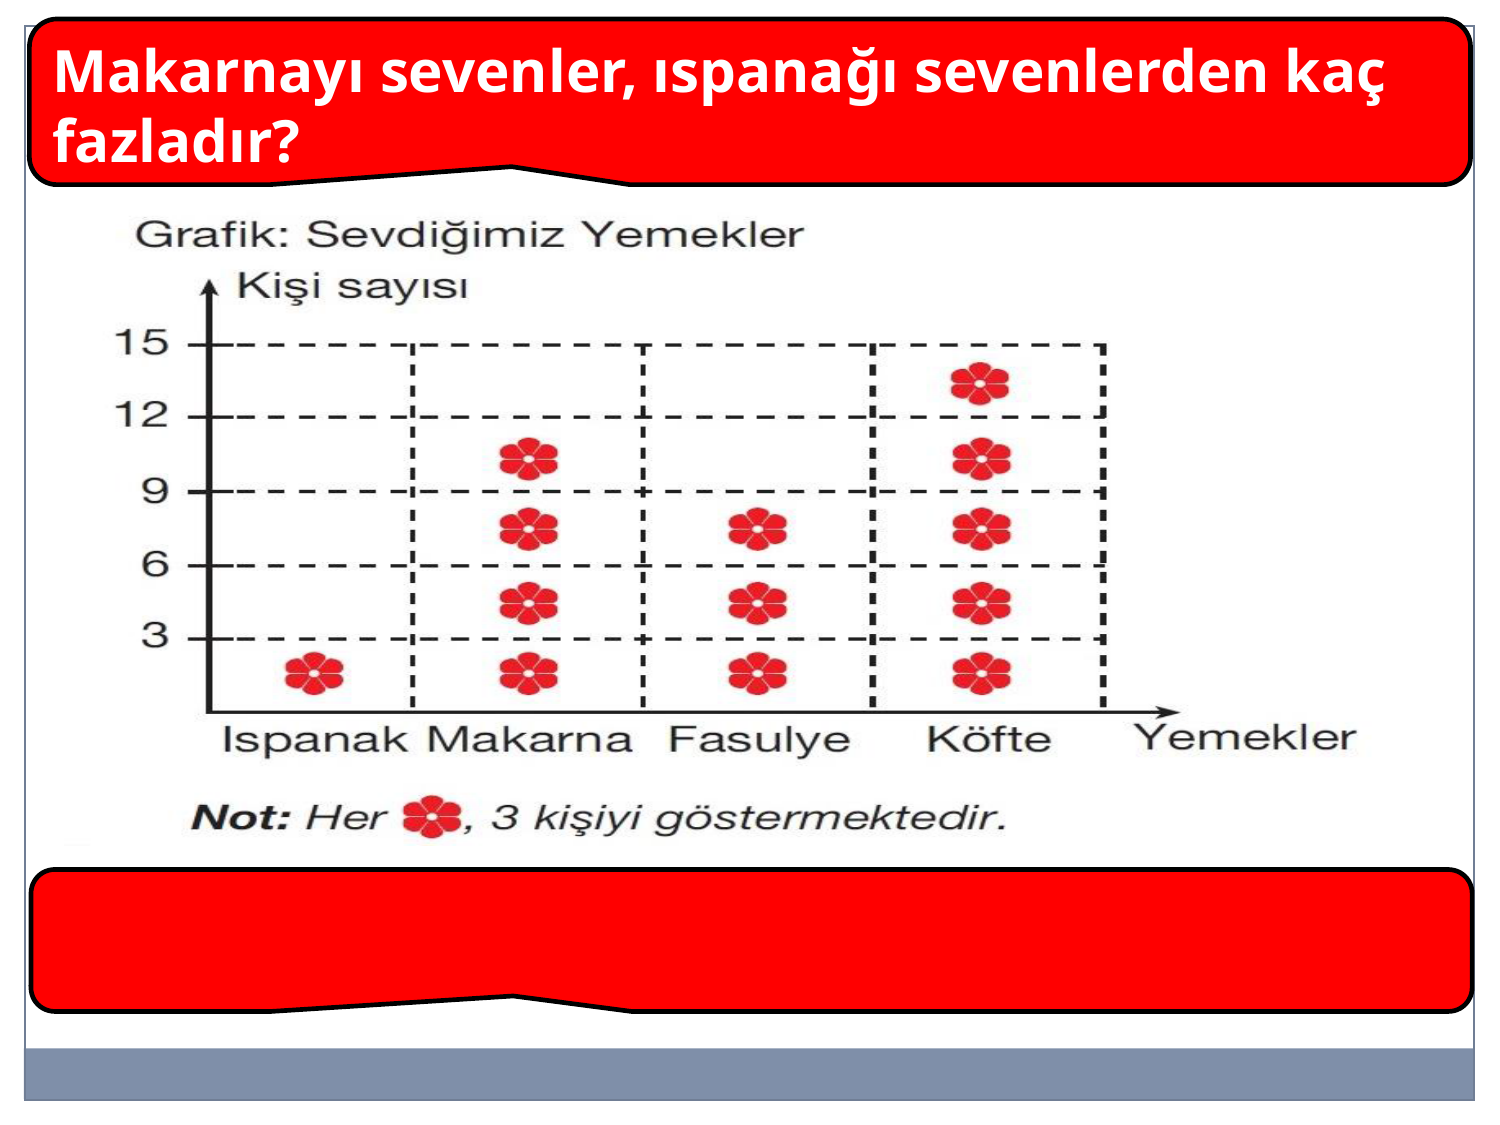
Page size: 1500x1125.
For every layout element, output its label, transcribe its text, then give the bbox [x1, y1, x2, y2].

text_box Makarnayı sevenler, ıspanağı sevenlerden kaç fazladır? [29, 18, 1471, 185]
text_box [30, 869, 1473, 1012]
picture [64, 207, 1388, 847]
